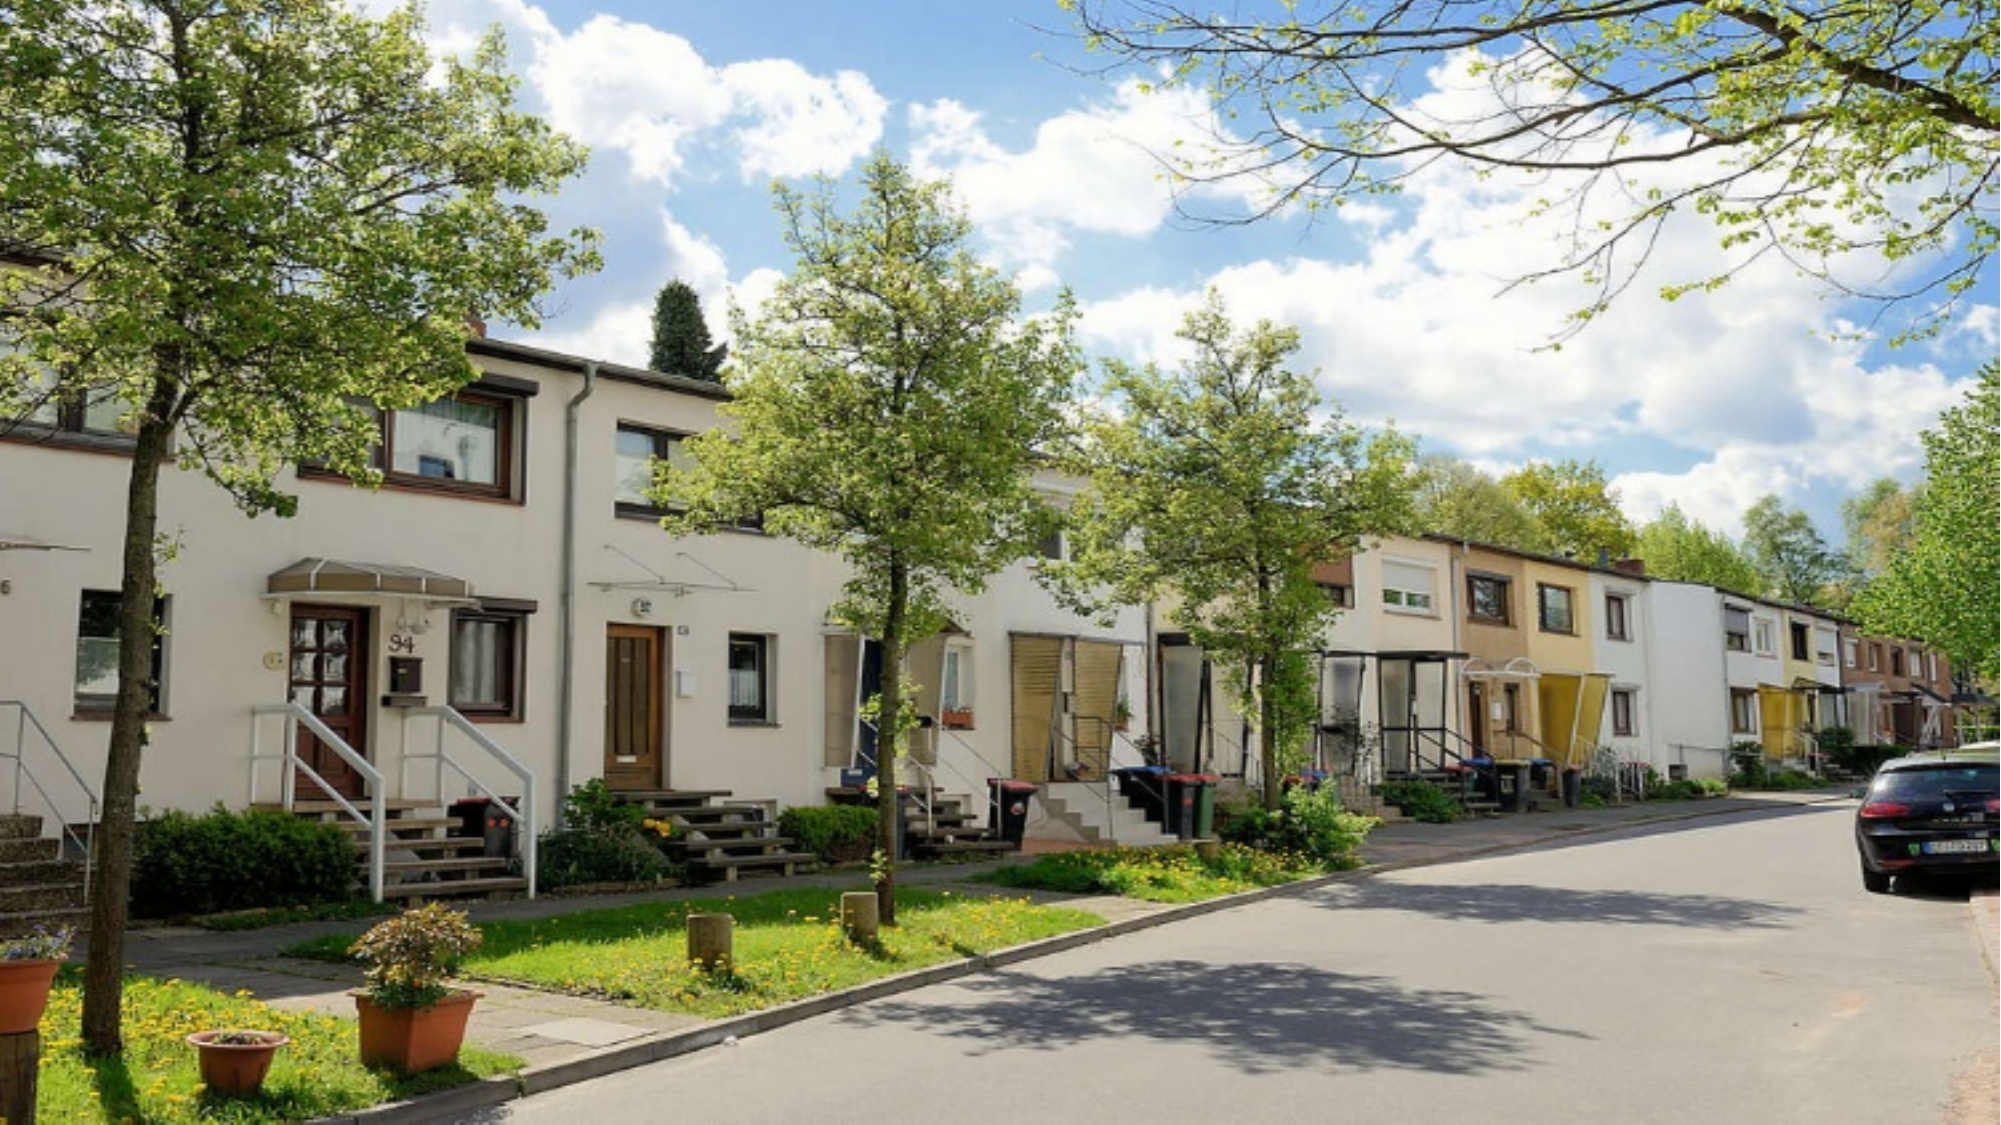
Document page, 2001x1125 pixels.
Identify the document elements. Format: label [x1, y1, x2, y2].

list [0, 0, 2000, 1125]
